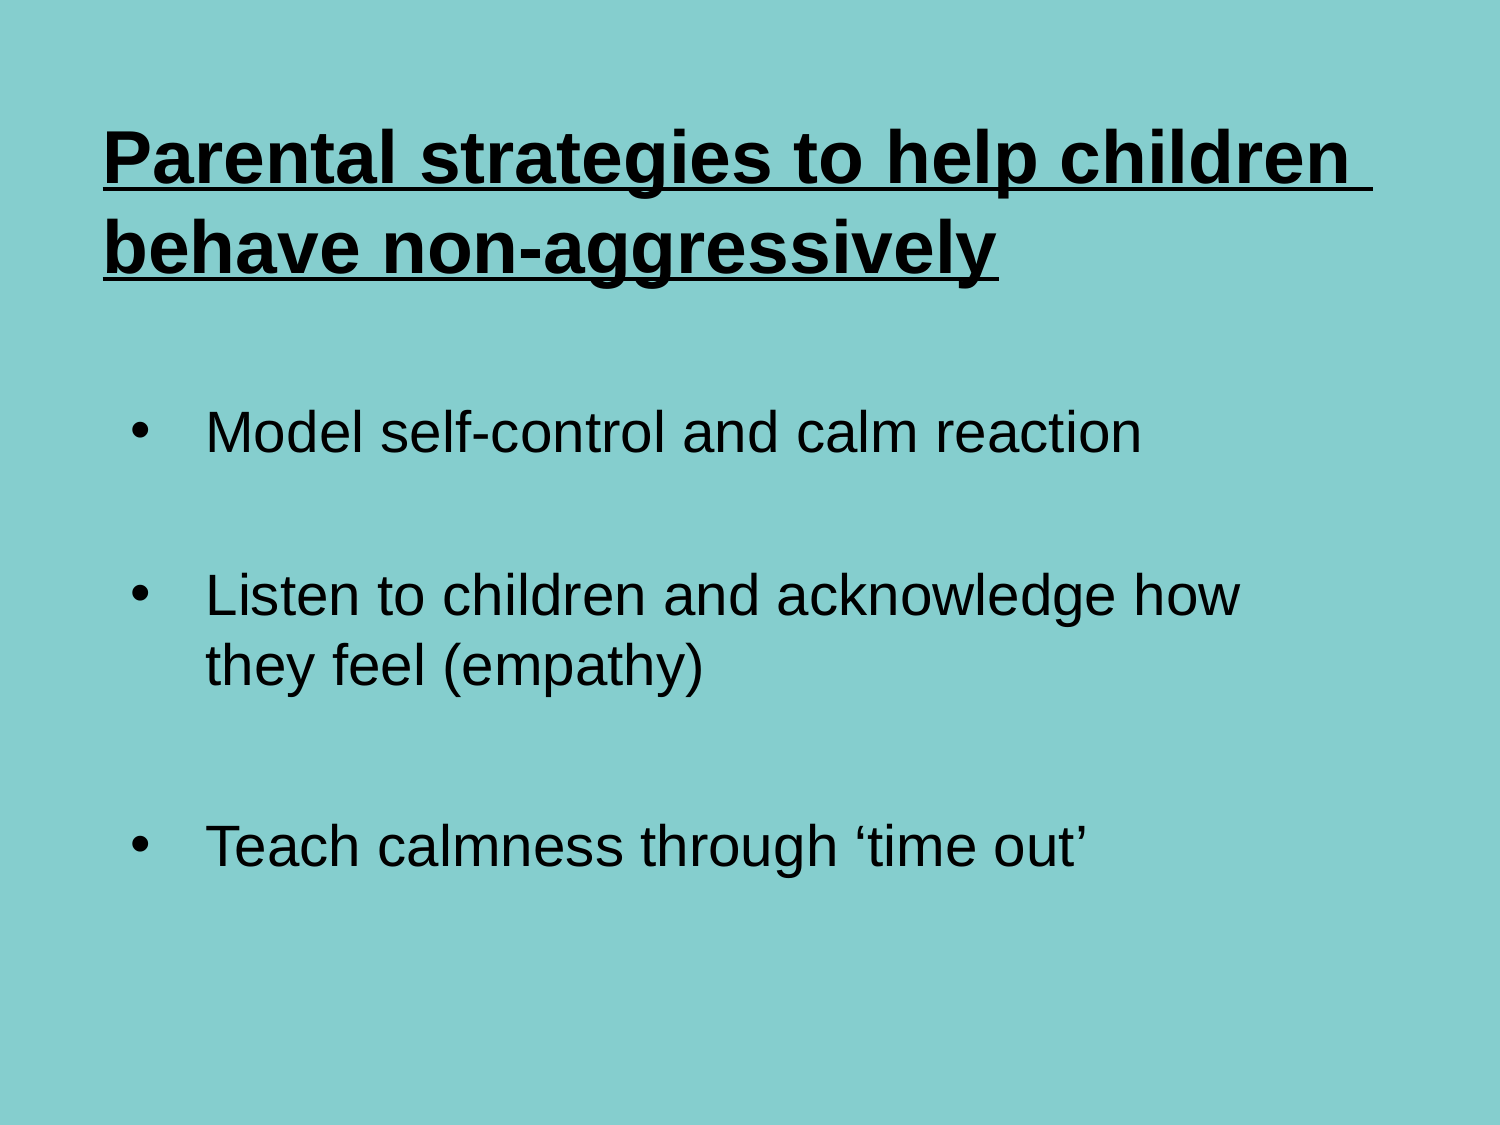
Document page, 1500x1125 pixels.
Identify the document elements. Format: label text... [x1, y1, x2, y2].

title Parental strategies to help children behave non-aggressively [87, 100, 1450, 301]
list Model self-control and calm reaction Listen to children and acknowledge how they feel (empathy) Teach calmness through ‘time out’ [50, 304, 1300, 818]
